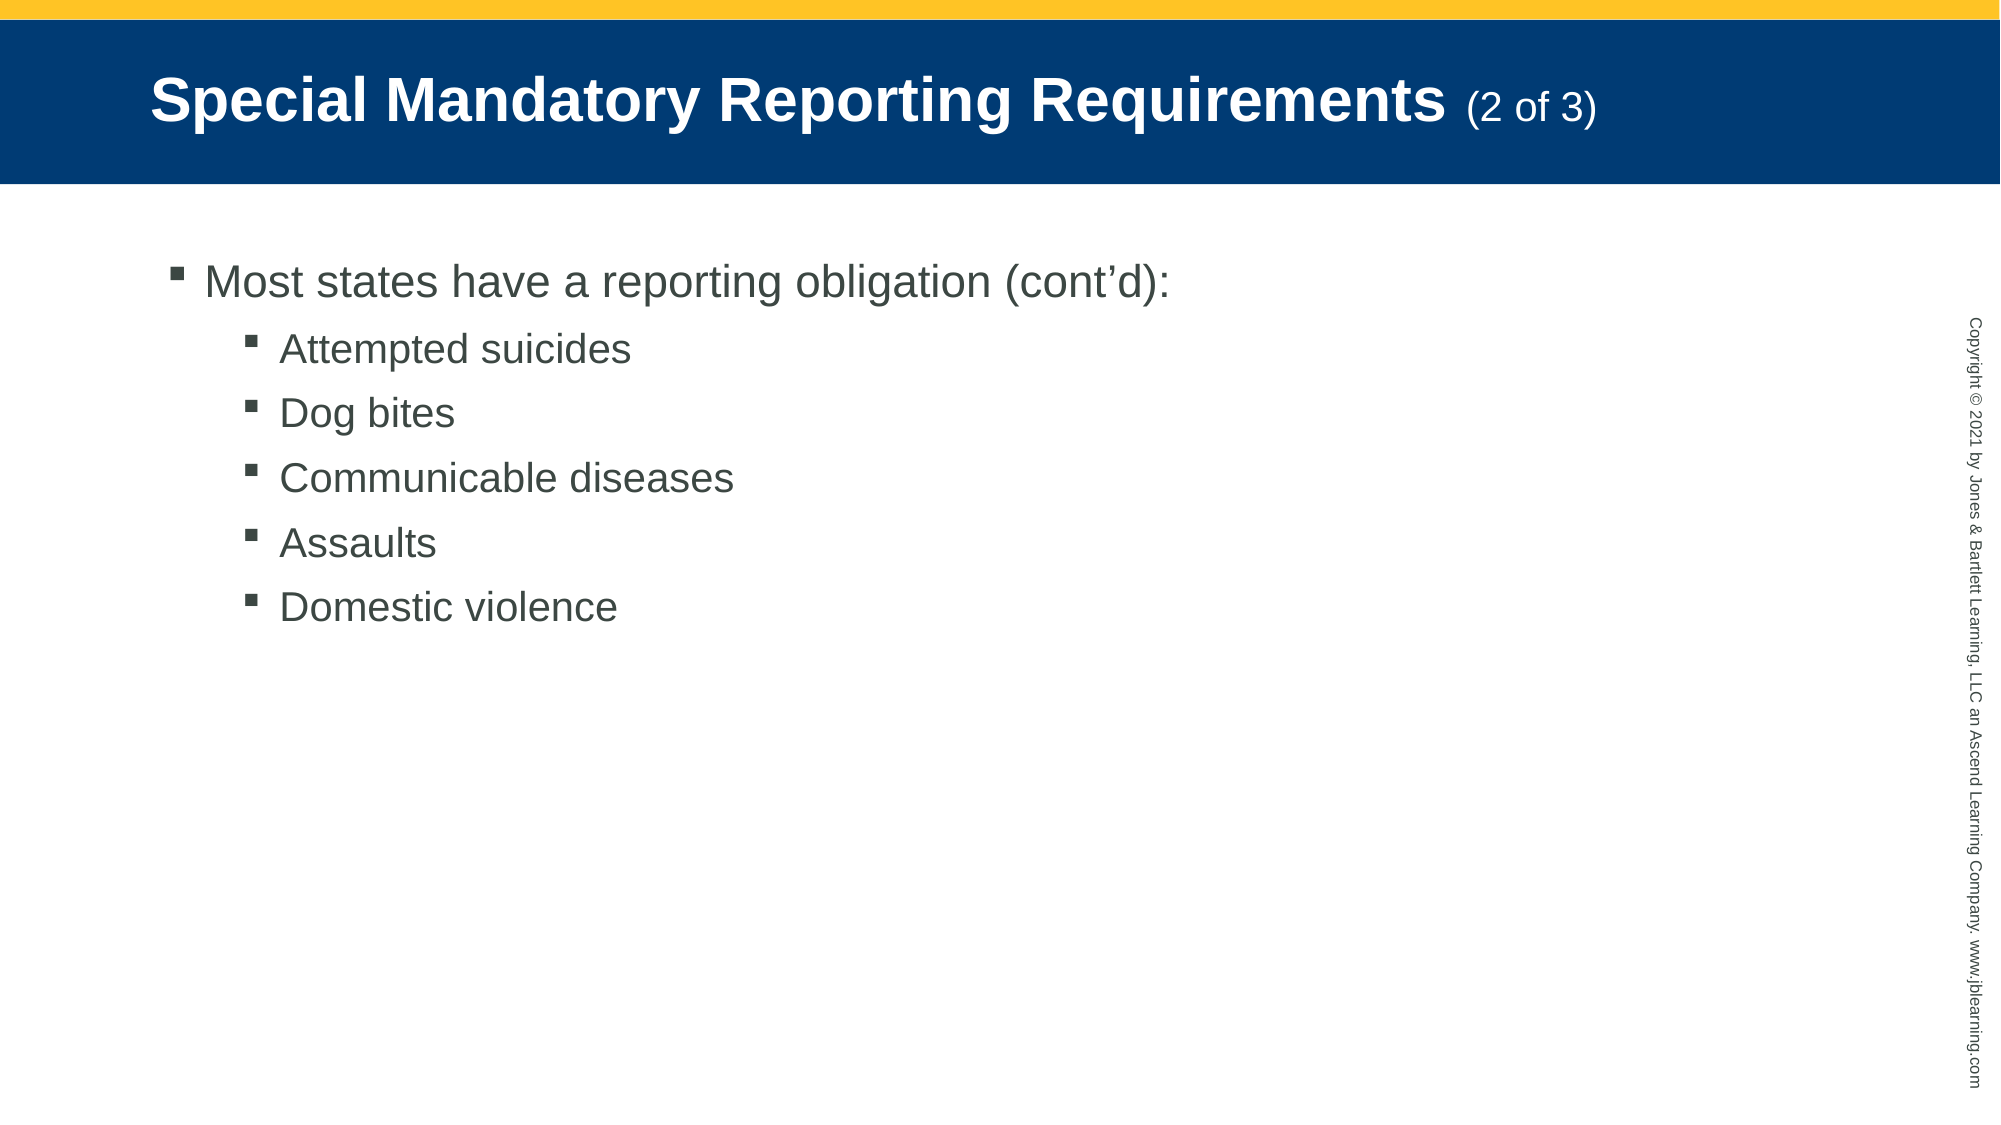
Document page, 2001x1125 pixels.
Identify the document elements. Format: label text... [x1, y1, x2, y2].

title Special Mandatory Reporting Requirements (2 of 3) [0, 19, 2000, 185]
list Most states have a reporting obligation (cont’d): Attempted suicides Dog bites Communicable diseases Assaults Domestic violence [151, 244, 1840, 1016]
